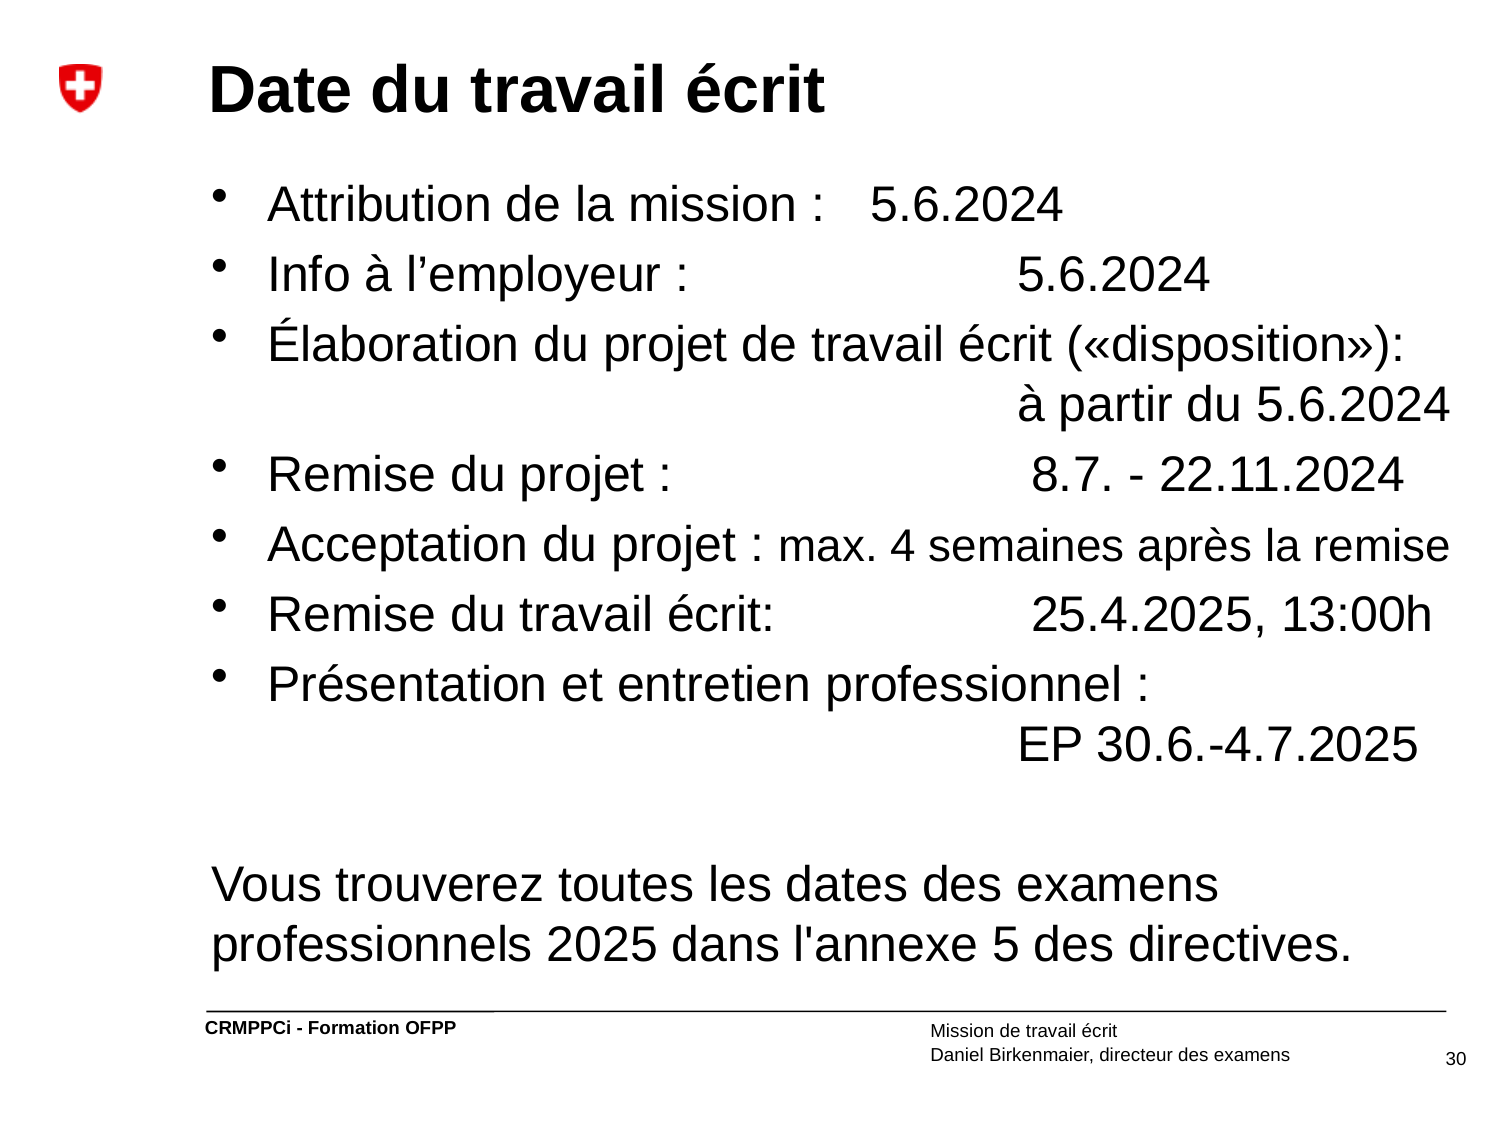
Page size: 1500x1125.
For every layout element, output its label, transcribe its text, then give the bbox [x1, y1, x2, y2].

title Date du travail écrit [207, 45, 1433, 209]
list Attribution de la mission : 5.6.2024 Info à l’employeur : 5.6.2024 Élaboration du projet de travail écrit («disposition»): à partir du 5.6.2024 Remise du projet : 8.7. - 22.11.2024 Acceptation du projet : max. 4 semaines après la remise Remise du travail écrit: 25.4.2025, 13:00h Présentation et entretien professionnel : EP 30.6.-4.7.2025 Vous trouverez toutes les dates des examens professionnels 2025 dans l'annexe 5 des directives. [210, 171, 1500, 946]
footer Daniel Birkenmaier, directeur des examens [915, 1048, 1447, 1071]
picture [59, 64, 103, 114]
slide_number Mission de travail écrit [915, 1011, 1447, 1048]
